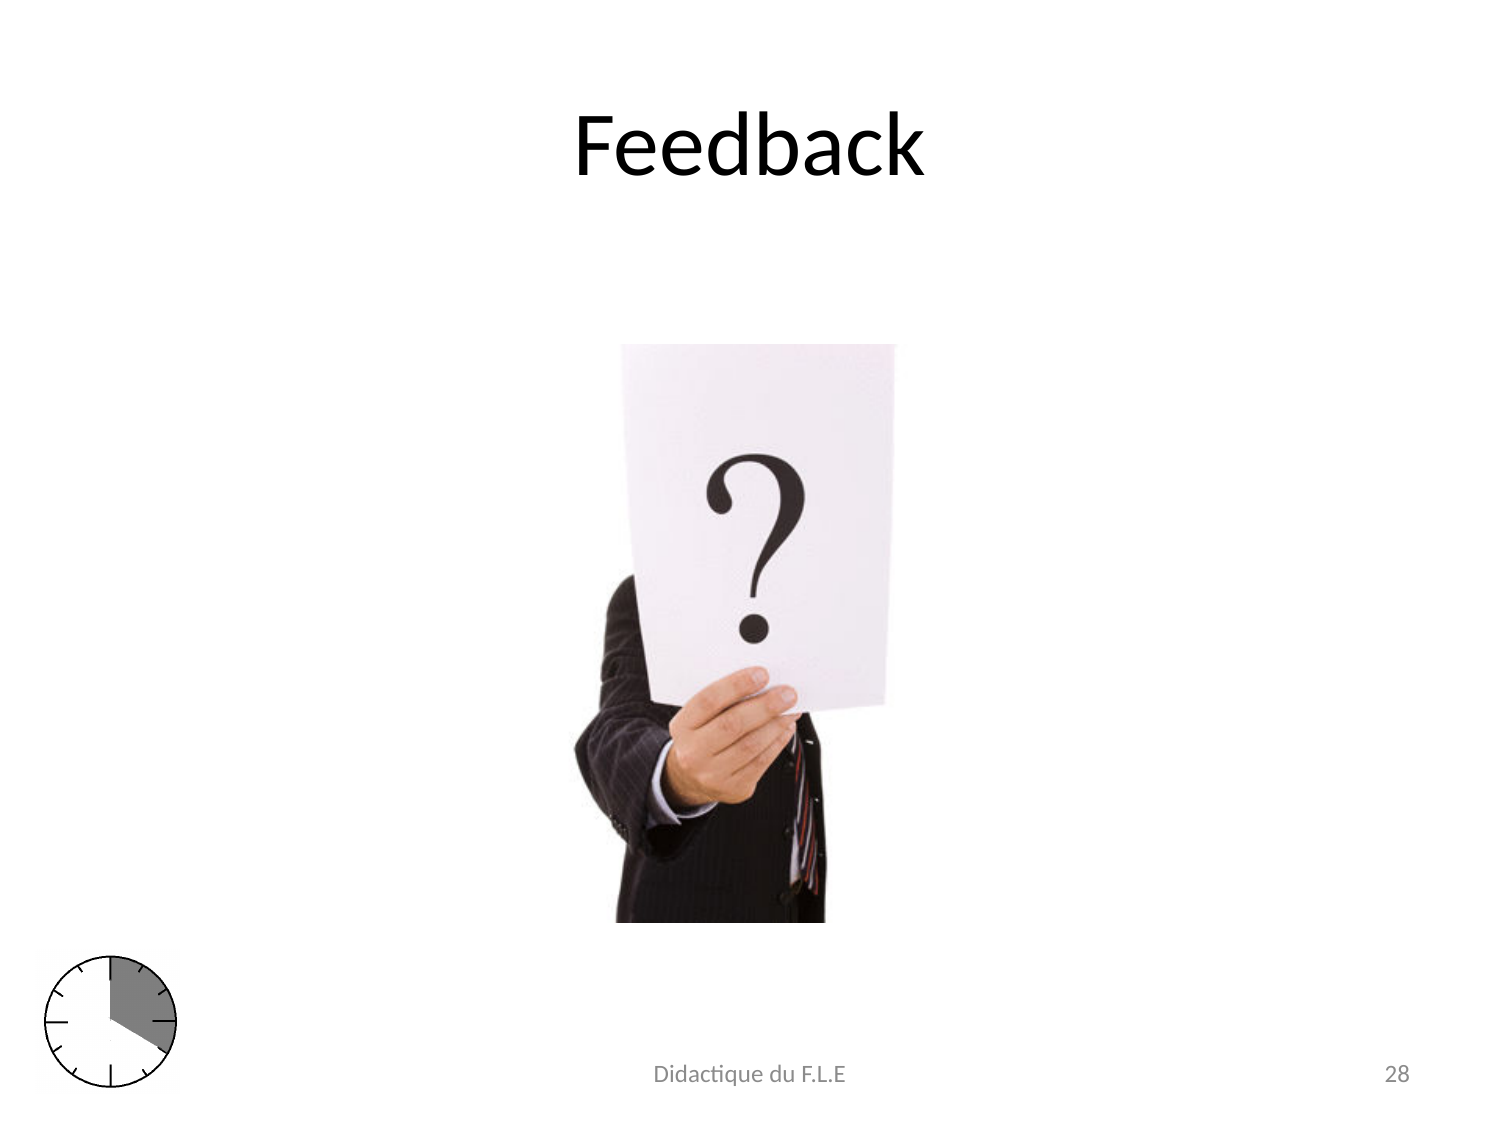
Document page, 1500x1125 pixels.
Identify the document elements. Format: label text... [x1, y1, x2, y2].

picture [34, 948, 181, 1095]
slide_number 28 [1074, 1042, 1425, 1103]
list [269, 344, 1231, 923]
title Feedback [75, 45, 1425, 233]
footer Didactique du F.L.E [512, 1042, 988, 1103]
